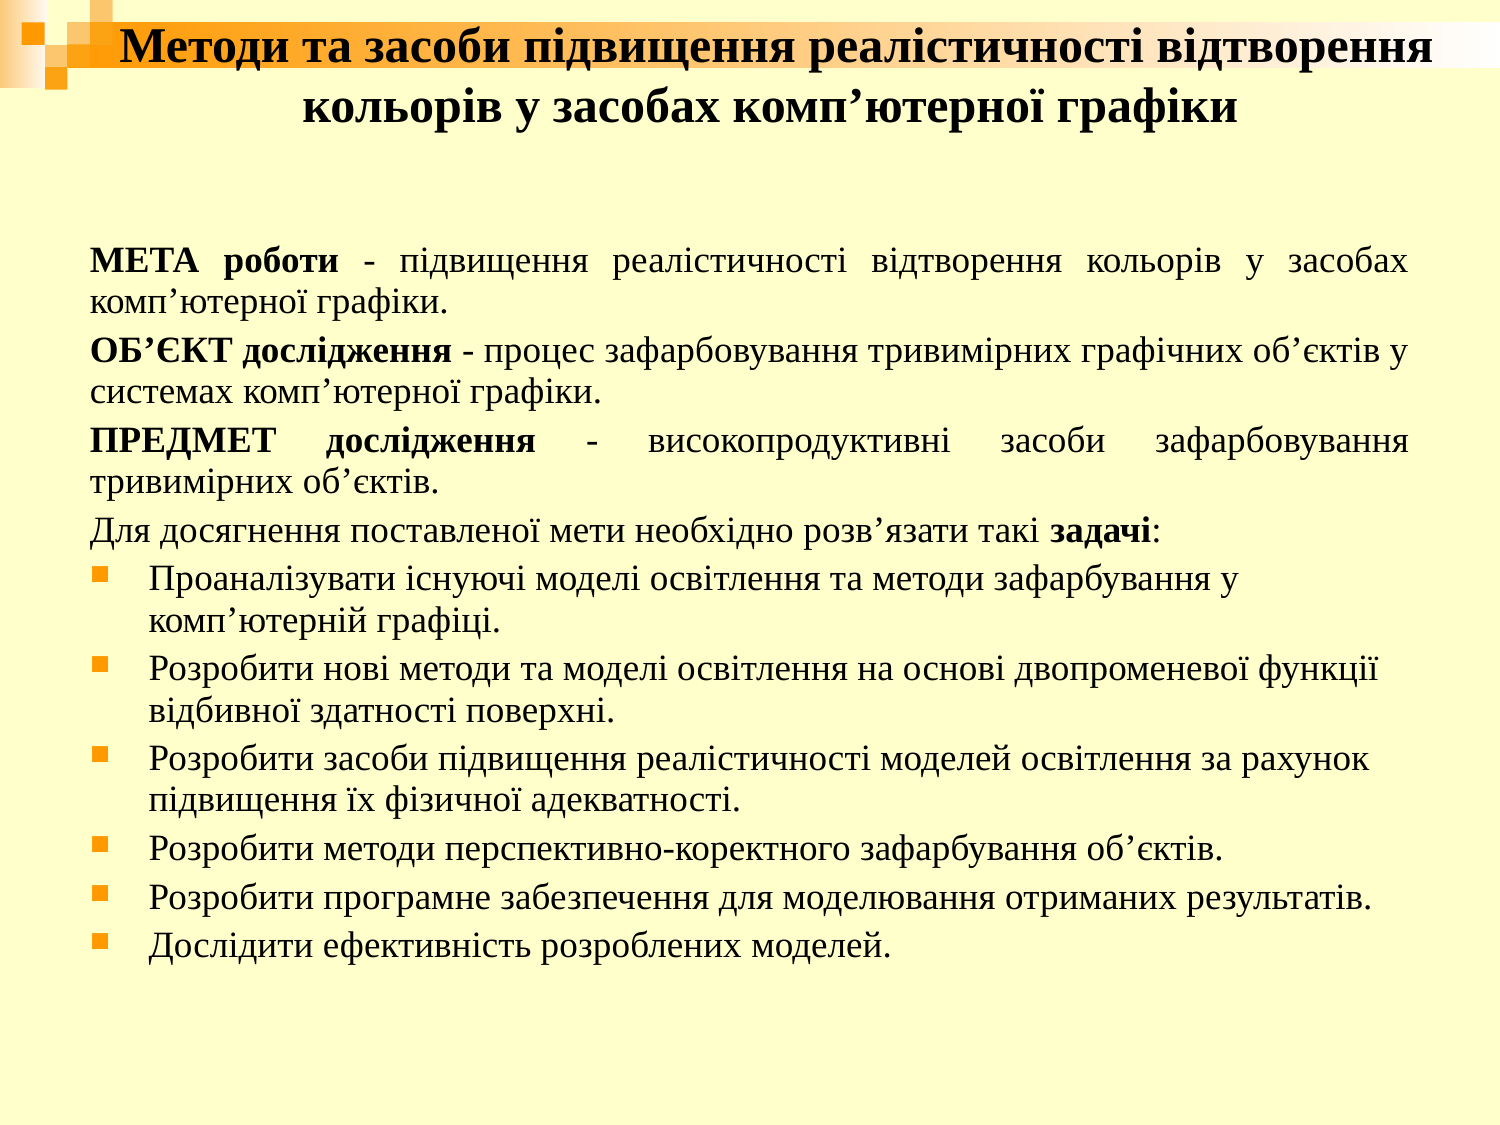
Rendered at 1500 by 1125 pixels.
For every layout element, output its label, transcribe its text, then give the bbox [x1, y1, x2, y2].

text_box Методи та засоби підвищення реалістичності відтворення кольорів у засобах комп’ютерної графіки [53, 4, 1500, 132]
text_box МЕТА роботи - підвищення реалістичності відтворення кольорів у засобах комп’ютерної графіки. ОБ’ЄКТ дослідження - процес зафарбовування тривимірних графічних об’єктів у системах комп’ютерної графіки. ПРЕДМЕТ дослідження - високопродуктивні засоби зафарбовування тривимірних об’єктів. Для досягнення поставленої мети необхідно розв’язати такі задачі: Проаналізувати існуючі моделі освітлення та методи зафарбування у комп’ютерній графіці. Розробити нові методи та моделі освітлення на основі двопроменевої функції відбивної здатності поверхні. Розробити засоби підвищення реалістичності моделей освітлення за рахунок підвищення їх фізичної адекватності. Розробити методи перспективно-коректного зафарбування об’єктів. Розробити програмне забезпечення для моделювання отриманих результатів. Дослідити ефективність розроблених моделей. [74, 231, 1425, 975]
